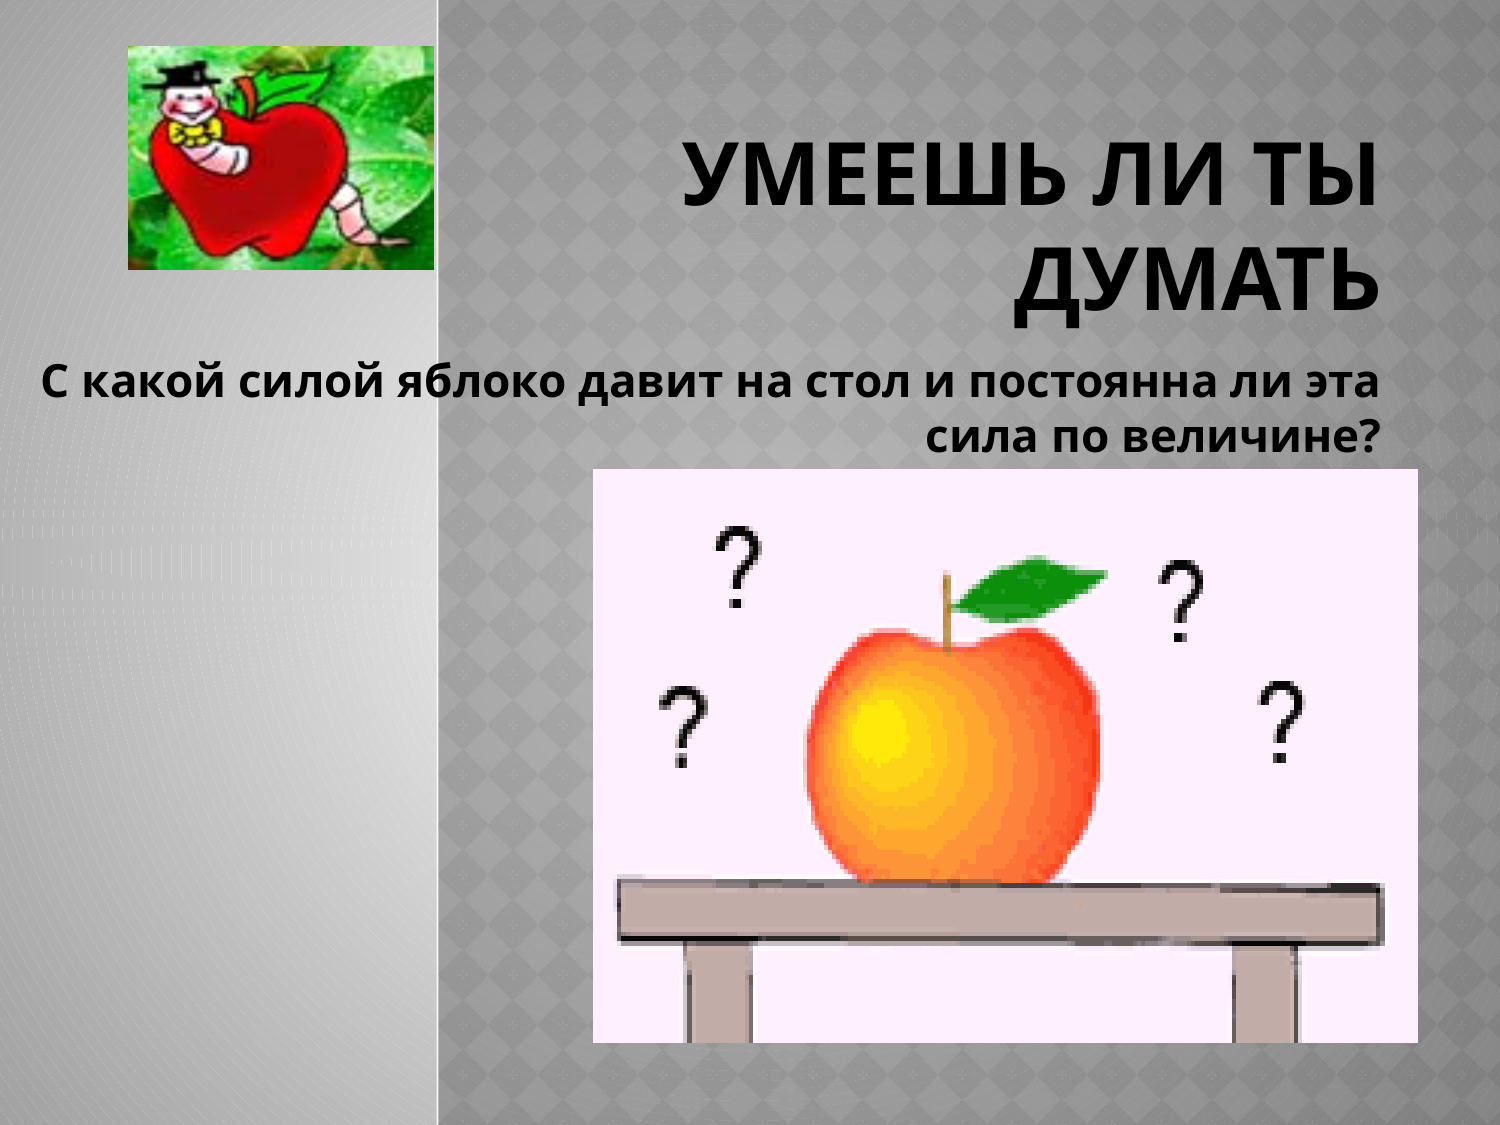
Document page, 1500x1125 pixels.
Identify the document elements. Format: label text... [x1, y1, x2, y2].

title Умеешь ли ты думать [552, 87, 1390, 329]
picture [128, 46, 434, 270]
picture [593, 469, 1419, 1044]
subtitle С какой силой яблоко давит на стол и постоянна ли эта сила по величине? [0, 351, 1390, 1090]
